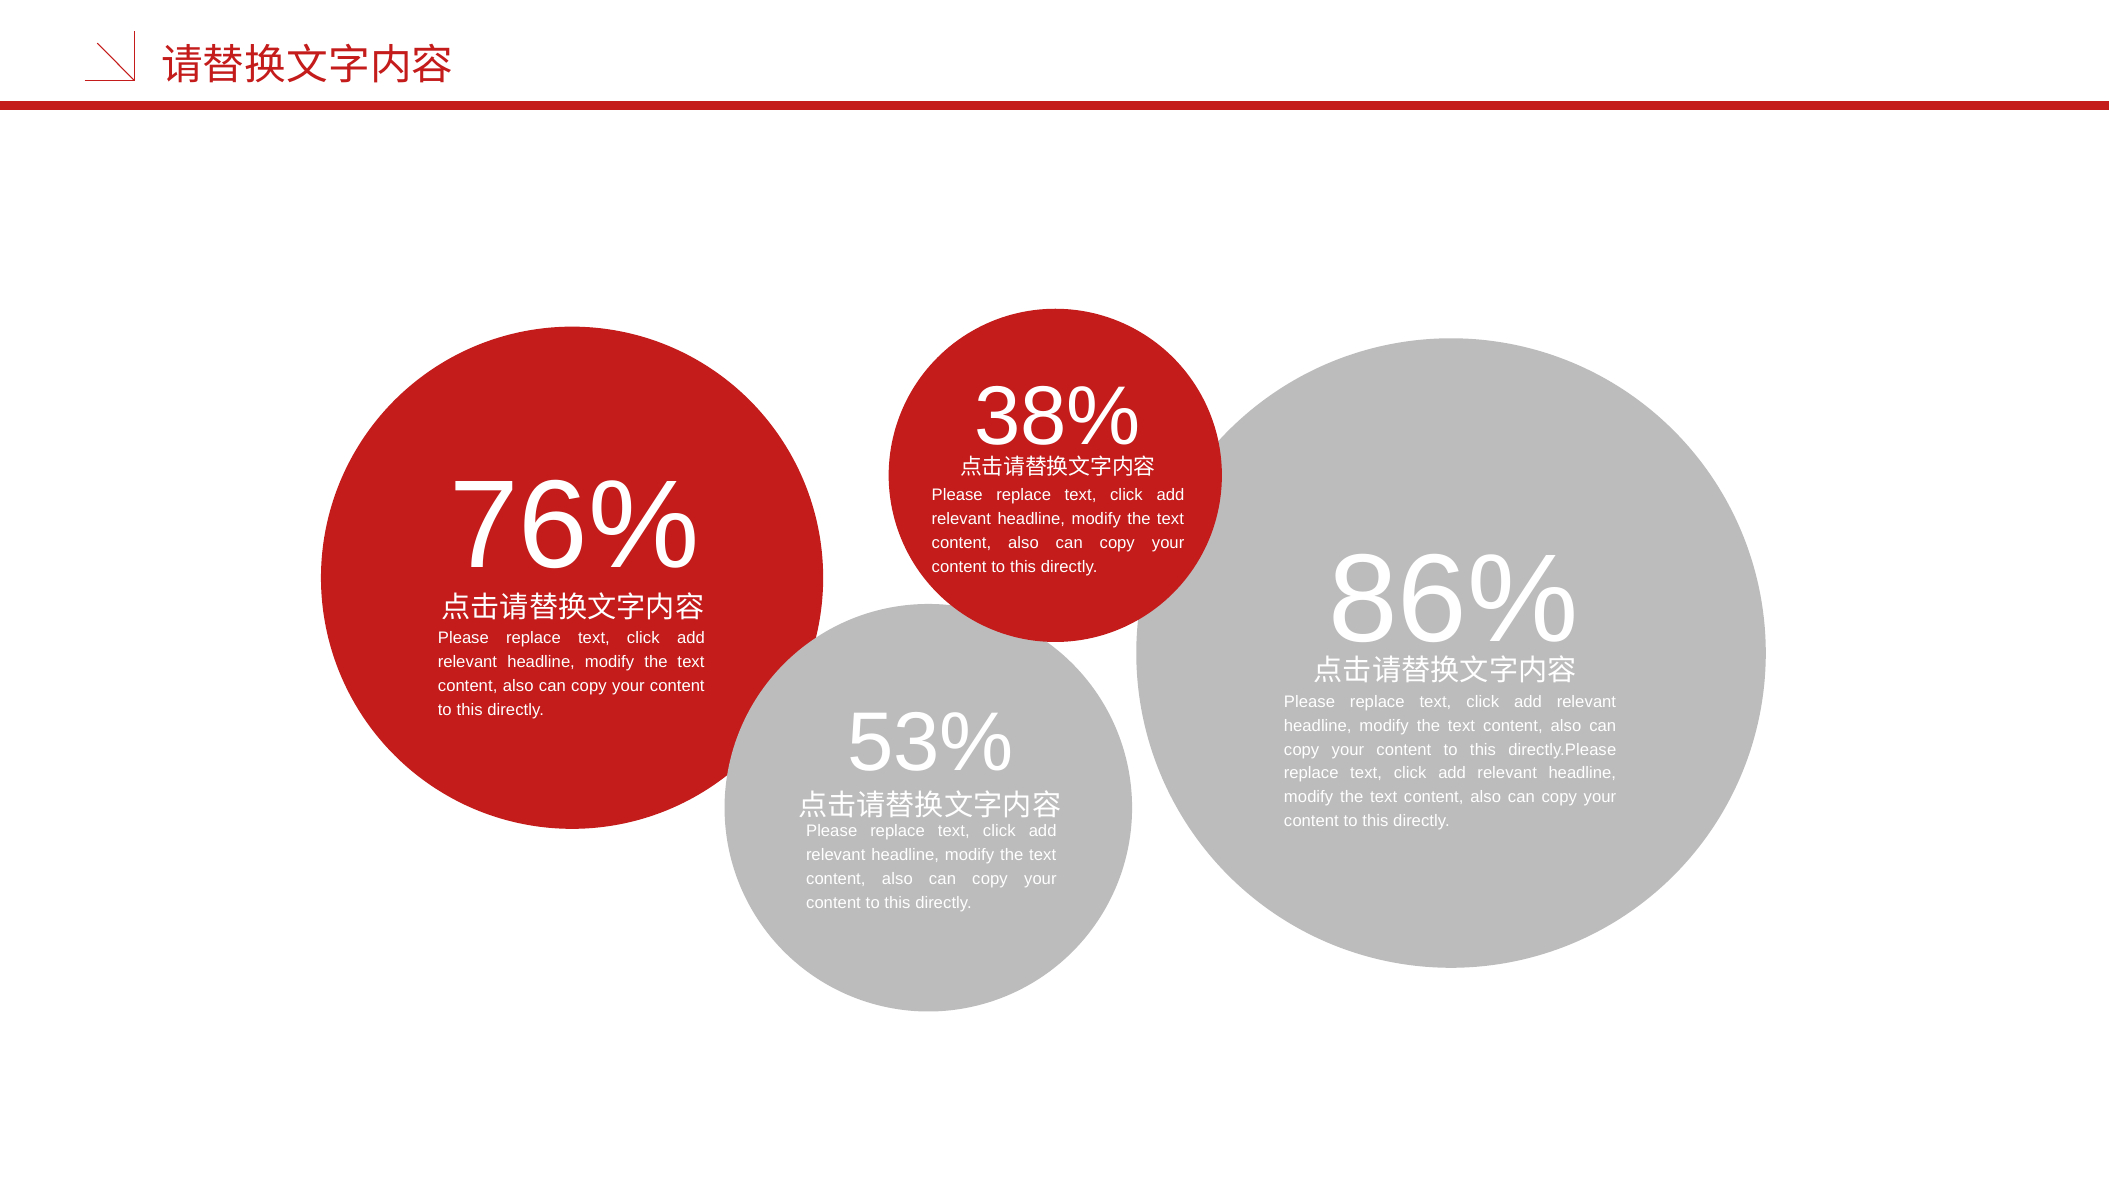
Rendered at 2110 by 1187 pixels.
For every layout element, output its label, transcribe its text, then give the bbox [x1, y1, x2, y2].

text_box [1136, 338, 1766, 968]
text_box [724, 603, 1133, 1012]
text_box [888, 308, 1222, 642]
text_box 请替换文字内容 [145, 22, 500, 94]
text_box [320, 326, 824, 829]
